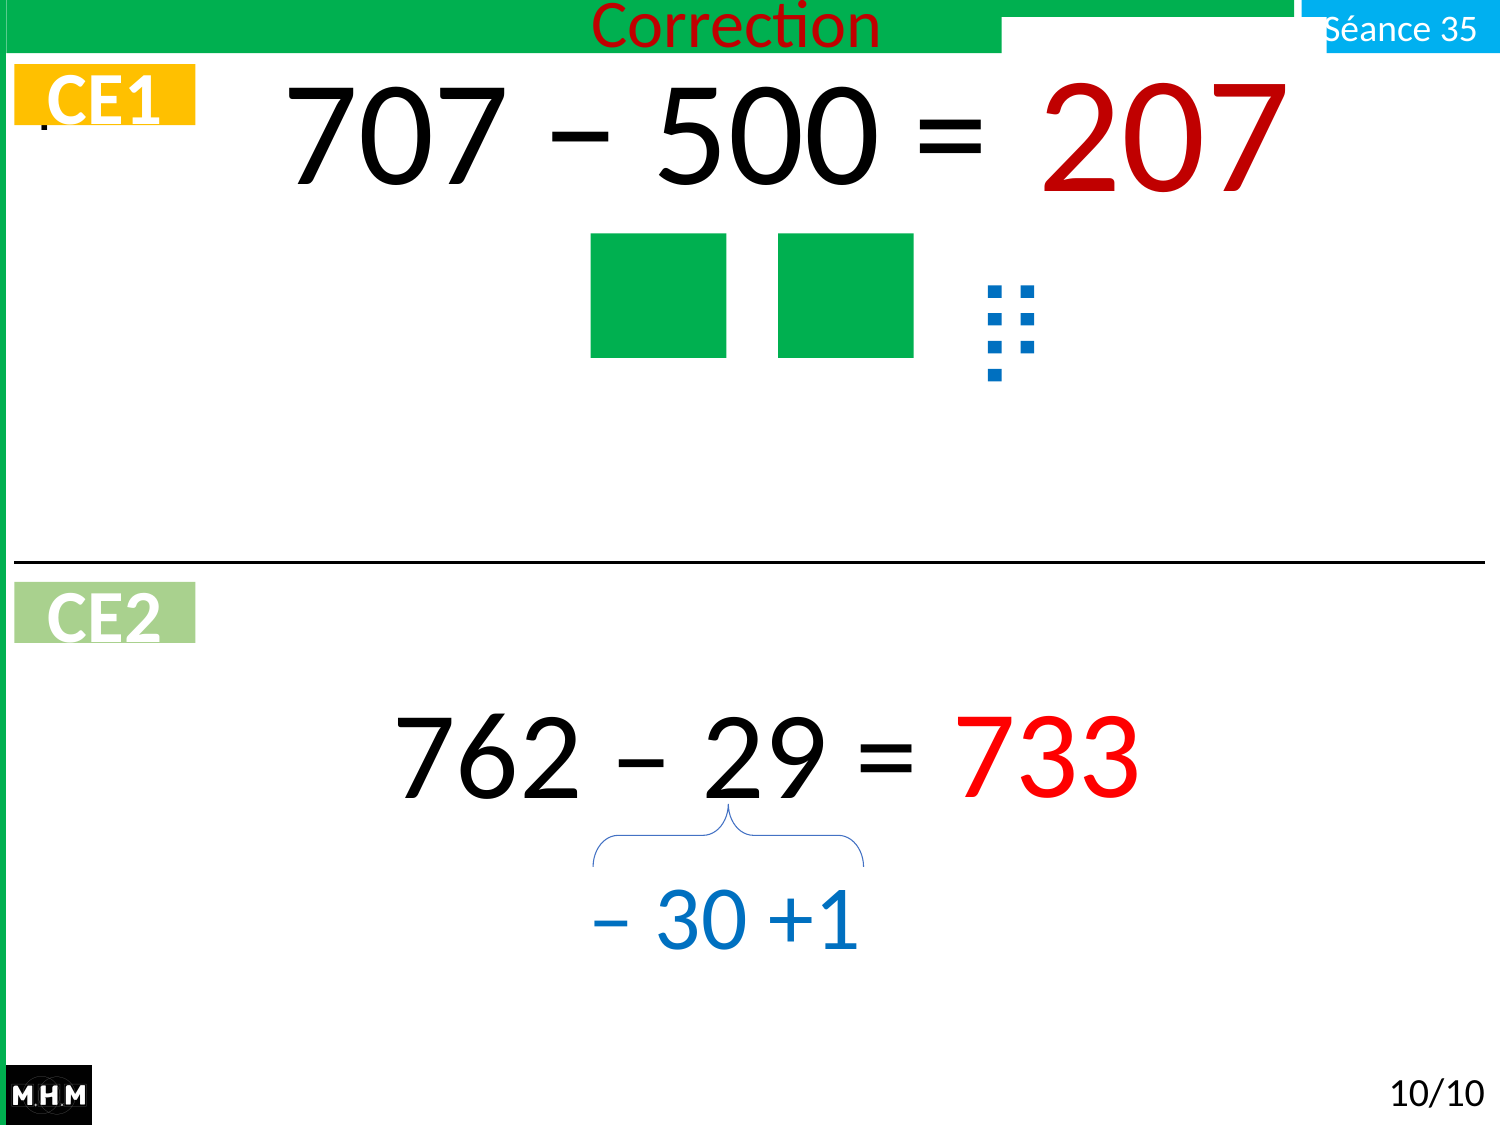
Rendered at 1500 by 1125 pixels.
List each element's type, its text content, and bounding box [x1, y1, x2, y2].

text_box – 30 +1 [573, 850, 1374, 975]
text_box 207 [1001, 17, 1327, 232]
text_box [987, 284, 1003, 299]
text_box 762 – 29 = [377, 666, 1178, 831]
title Correction [576, 0, 1500, 71]
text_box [173, 563, 795, 568]
text_box [987, 368, 1003, 382]
text_box [1020, 312, 1035, 326]
text_box [987, 312, 1003, 326]
text_box 707 − 500 = … [267, 27, 1001, 222]
text_box [1020, 284, 1035, 299]
text_box [795, 232, 915, 359]
text_box [987, 340, 1003, 354]
text_box CE1 [13, 63, 196, 126]
text_box 733 [917, 665, 1178, 830]
text_box CE2 [13, 581, 196, 644]
picture [6, 1065, 92, 1125]
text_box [173, 209, 795, 562]
list 10/10 [1373, 1064, 1500, 1125]
text_box [1020, 340, 1035, 354]
text_box [592, 803, 865, 867]
